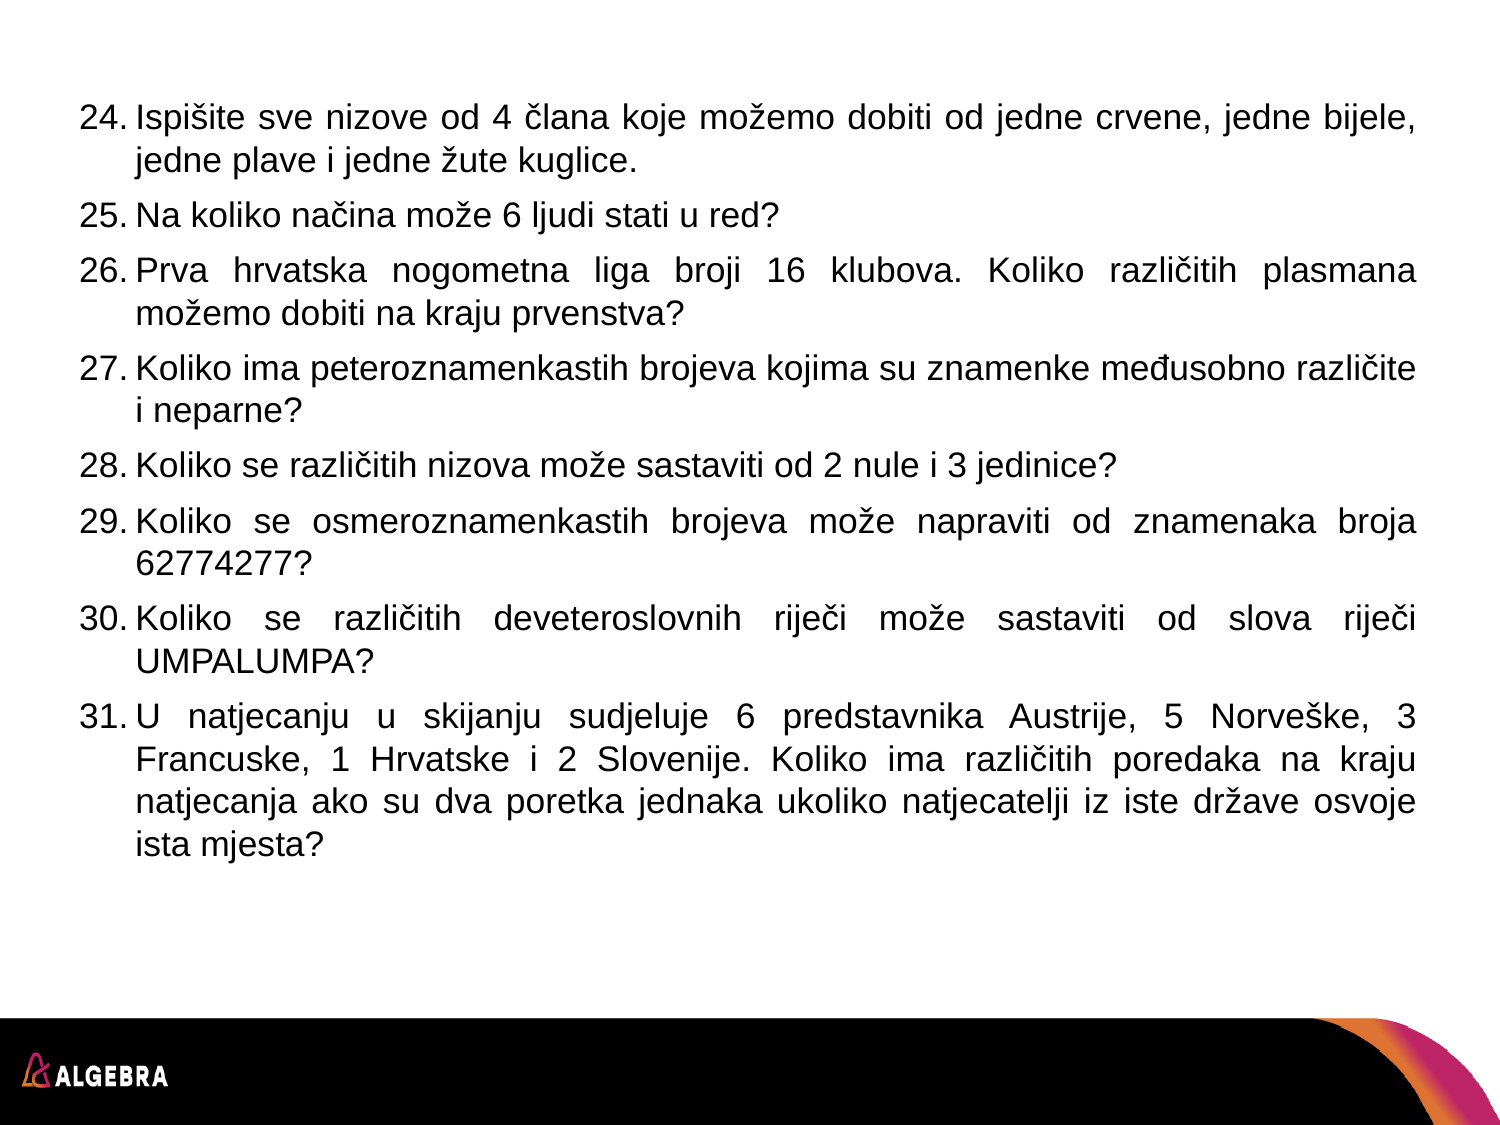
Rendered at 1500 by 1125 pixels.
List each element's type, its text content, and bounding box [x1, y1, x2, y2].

list Ispišite sve nizove od 4 člana koje možemo dobiti od jedne crvene, jedne bijele, jedne plave i jedne žute kuglice. Na koliko načina može 6 ljudi stati u red? Prva hrvatska nogometna liga broji 16 klubova. Koliko različitih plasmana možemo dobiti na kraju prvenstva? Koliko ima peteroznamenkastih brojeva kojima su znamenke međusobno različite i neparne? Koliko se različitih nizova može sastaviti od 2 nule i 3 jedinice? Koliko se osmeroznamenkastih brojeva može napraviti od znamenaka broja 62774277? Koliko se različitih deveteroslovnih riječi može sastaviti od slova riječi UMPALUMPA? U natjecanju u skijanju sudjeluje 6 predstavnika Austrije, 5 Norveške, 3 Francuske, 1 Hrvatske i 2 Slovenije. Koliko ima različitih poredaka na kraju natjecanja ako su dva poretka jednaka ukoliko natjecatelji iz iste države osvoje ista mjesta? [64, 86, 1433, 968]
picture [0, 0, 1500, 1125]
